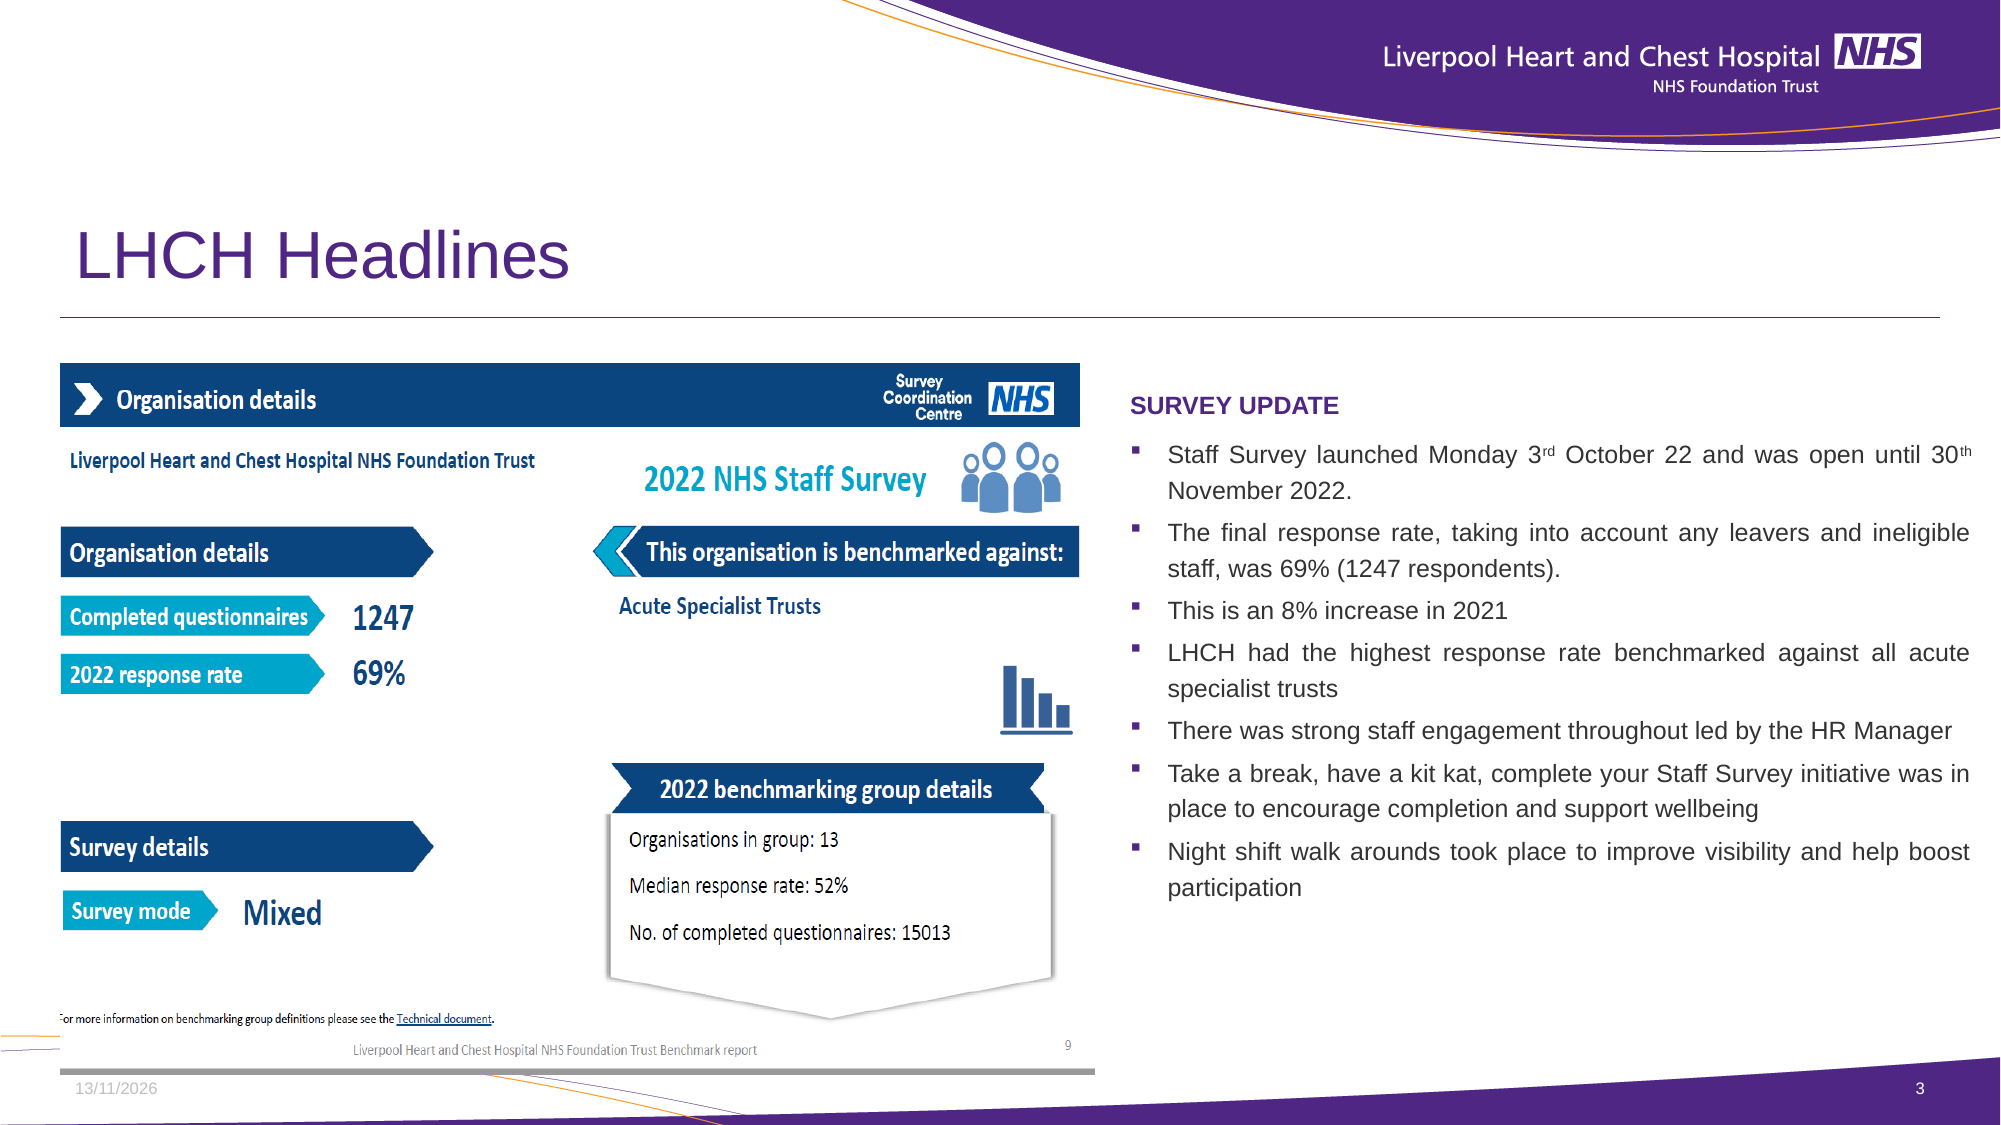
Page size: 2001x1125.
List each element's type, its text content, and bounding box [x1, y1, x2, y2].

text_box SURVEY UPDATE Staff Survey launched Monday 3rd October 22 and was open until 30th November 2022. The final response rate, taking into account any leavers and ineligible staff, was 69% (1247 respondents). This is an 8% increase in 2021 LHCH had the highest response rate benchmarked against all acute specialist trusts There was strong staff engagement throughout led by the HR Manager Take a break, have a kit kat, complete your Staff Survey initiative was in place to encourage completion and support wellbeing Night shift walk arounds took place to improve visibility and help boost participation [1105, 327, 1988, 1005]
slide_number 3 [1489, 1058, 1940, 1118]
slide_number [60, 1075, 511, 1118]
picture [0, 0, 2001, 1125]
title LHCH Headlines [60, 189, 1940, 328]
